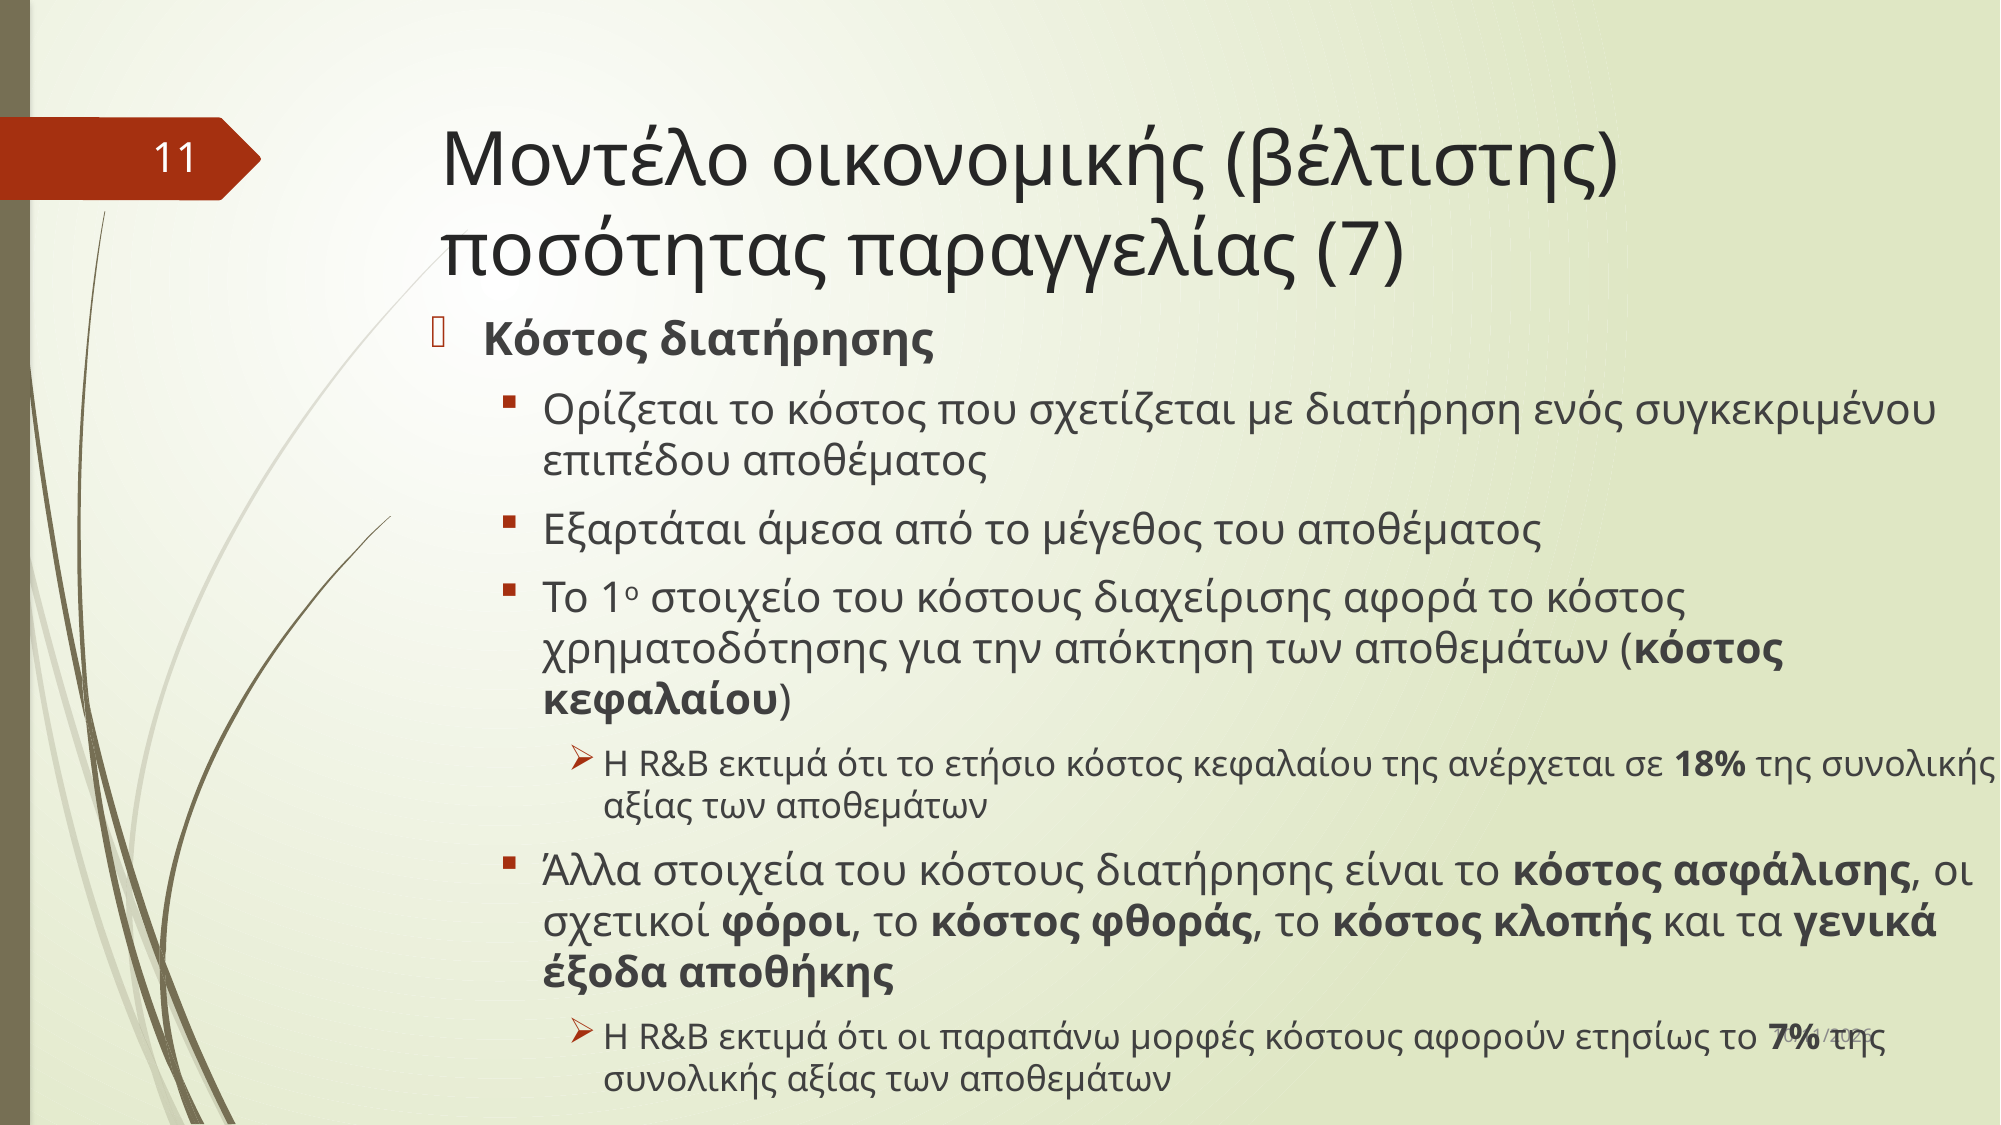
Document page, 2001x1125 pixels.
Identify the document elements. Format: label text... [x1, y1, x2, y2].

title Μοντέλο οικονομικής (βέλτιστης) ποσότητας παραγγελίας (7) [425, 102, 1888, 301]
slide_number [1699, 1005, 1888, 1067]
list Κόστος διατήρησης Ορίζεται το κόστος που σχετίζεται με διατήρηση ενός συγκεκριμένου επιπέδου αποθέματος Εξαρτάται άμεσα από το μέγεθος του αποθέματος Το 1ο στοιχείο του κόστους διαχείρισης αφορά το κόστος χρηματοδότησης για την απόκτηση των αποθεμάτων (κόστος κεφαλαίου) Η R&B εκτιμά ότι το ετήσιο κόστος κεφαλαίου της ανέρχεται σε 18% της συνολικής αξίας των αποθεμάτων Άλλα στοιχεία του κόστους διατήρησης είναι το κόστος ασφάλισης, οι σχετικοί φόροι, το κόστος φθοράς, το κόστος κλοπής και τα γενικά έξοδα αποθήκης Η R&B εκτιμά ότι οι παραπάνω μορφές κόστους αφορούν ετησίως το 7% της συνολικής αξίας των αποθεμάτων [415, 301, 2000, 1113]
slide_number 11 [87, 129, 216, 190]
